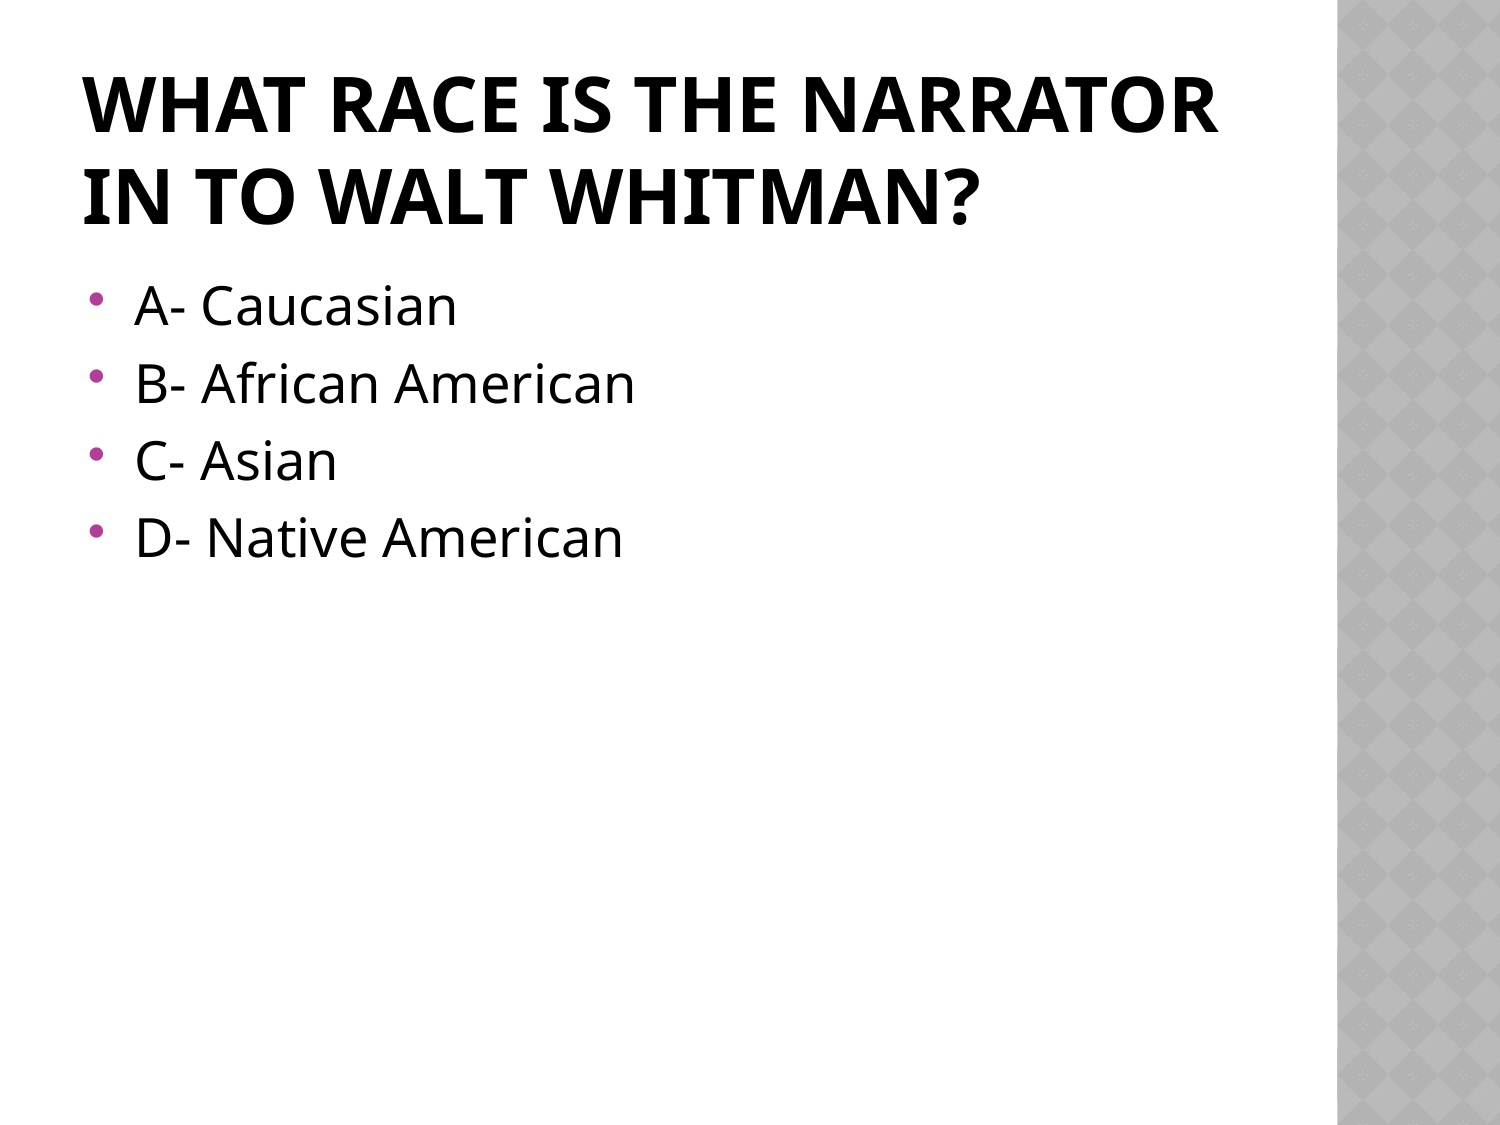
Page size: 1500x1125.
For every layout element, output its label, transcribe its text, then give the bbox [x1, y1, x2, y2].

title What race is the narrator in To Walt Whitman? [75, 52, 1263, 240]
list A- Caucasian B- African American C- Asian D- Native American [75, 264, 1263, 1059]
